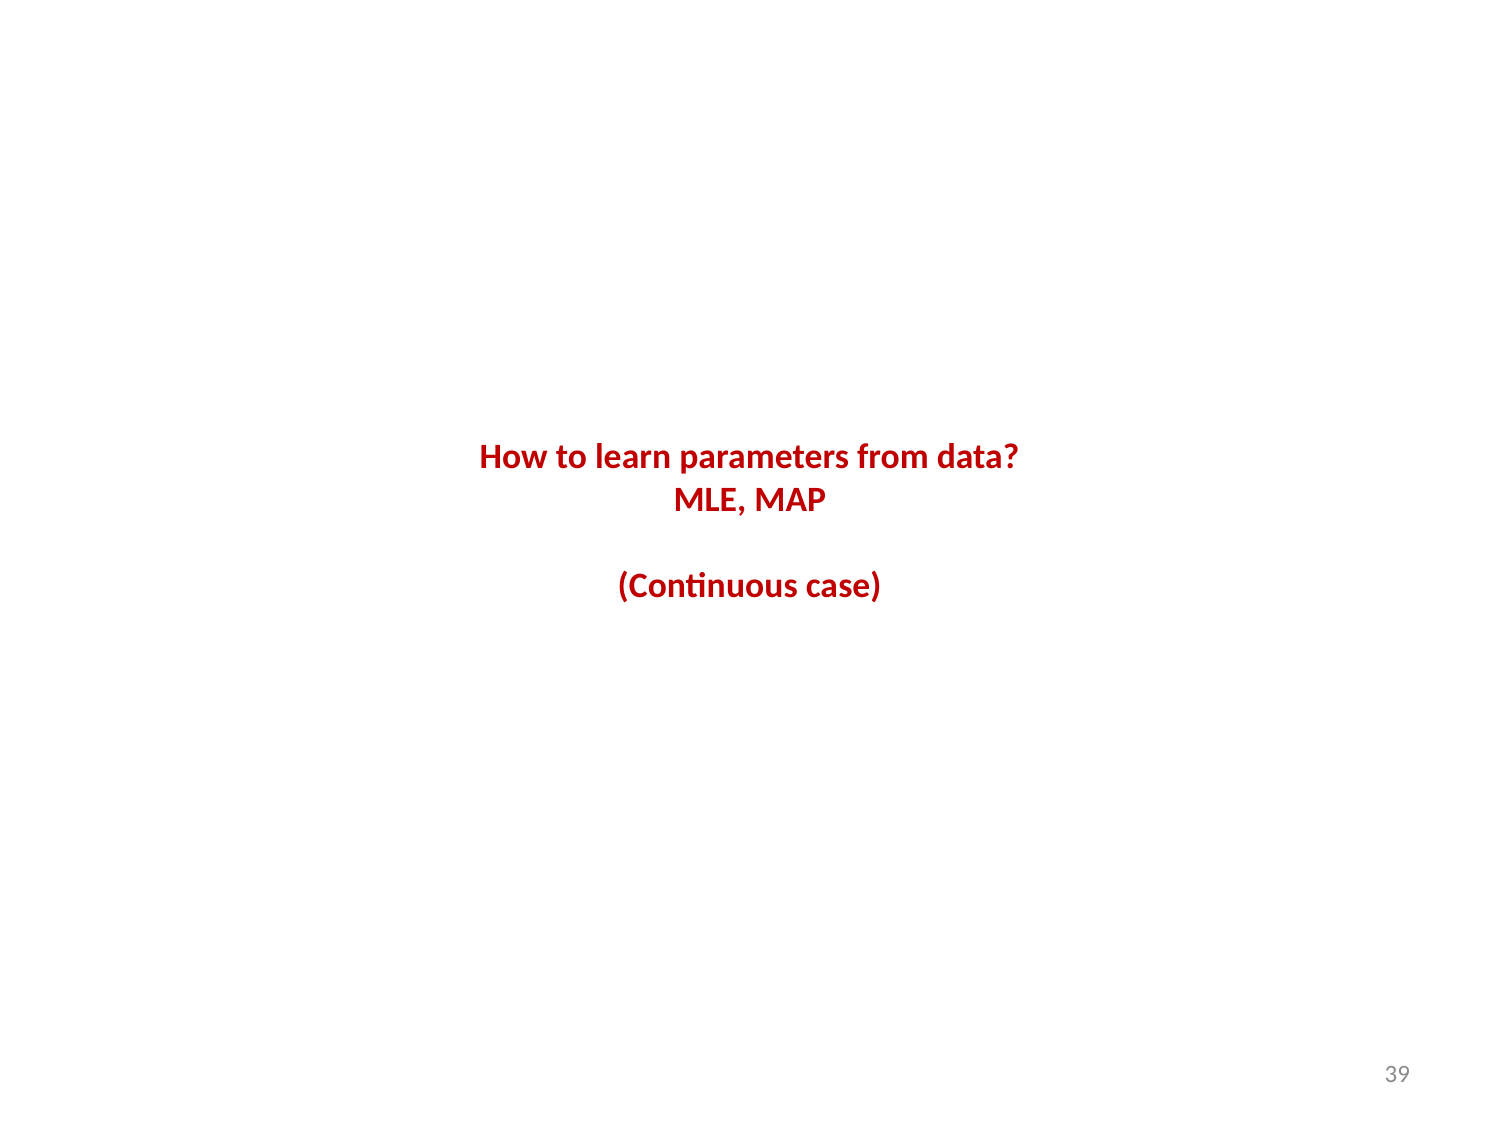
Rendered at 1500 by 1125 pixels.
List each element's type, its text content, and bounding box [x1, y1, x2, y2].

slide_number 39 [1074, 1042, 1425, 1103]
title How to learn parameters from data? MLE, MAP (Continuous case) [75, 425, 1425, 613]
